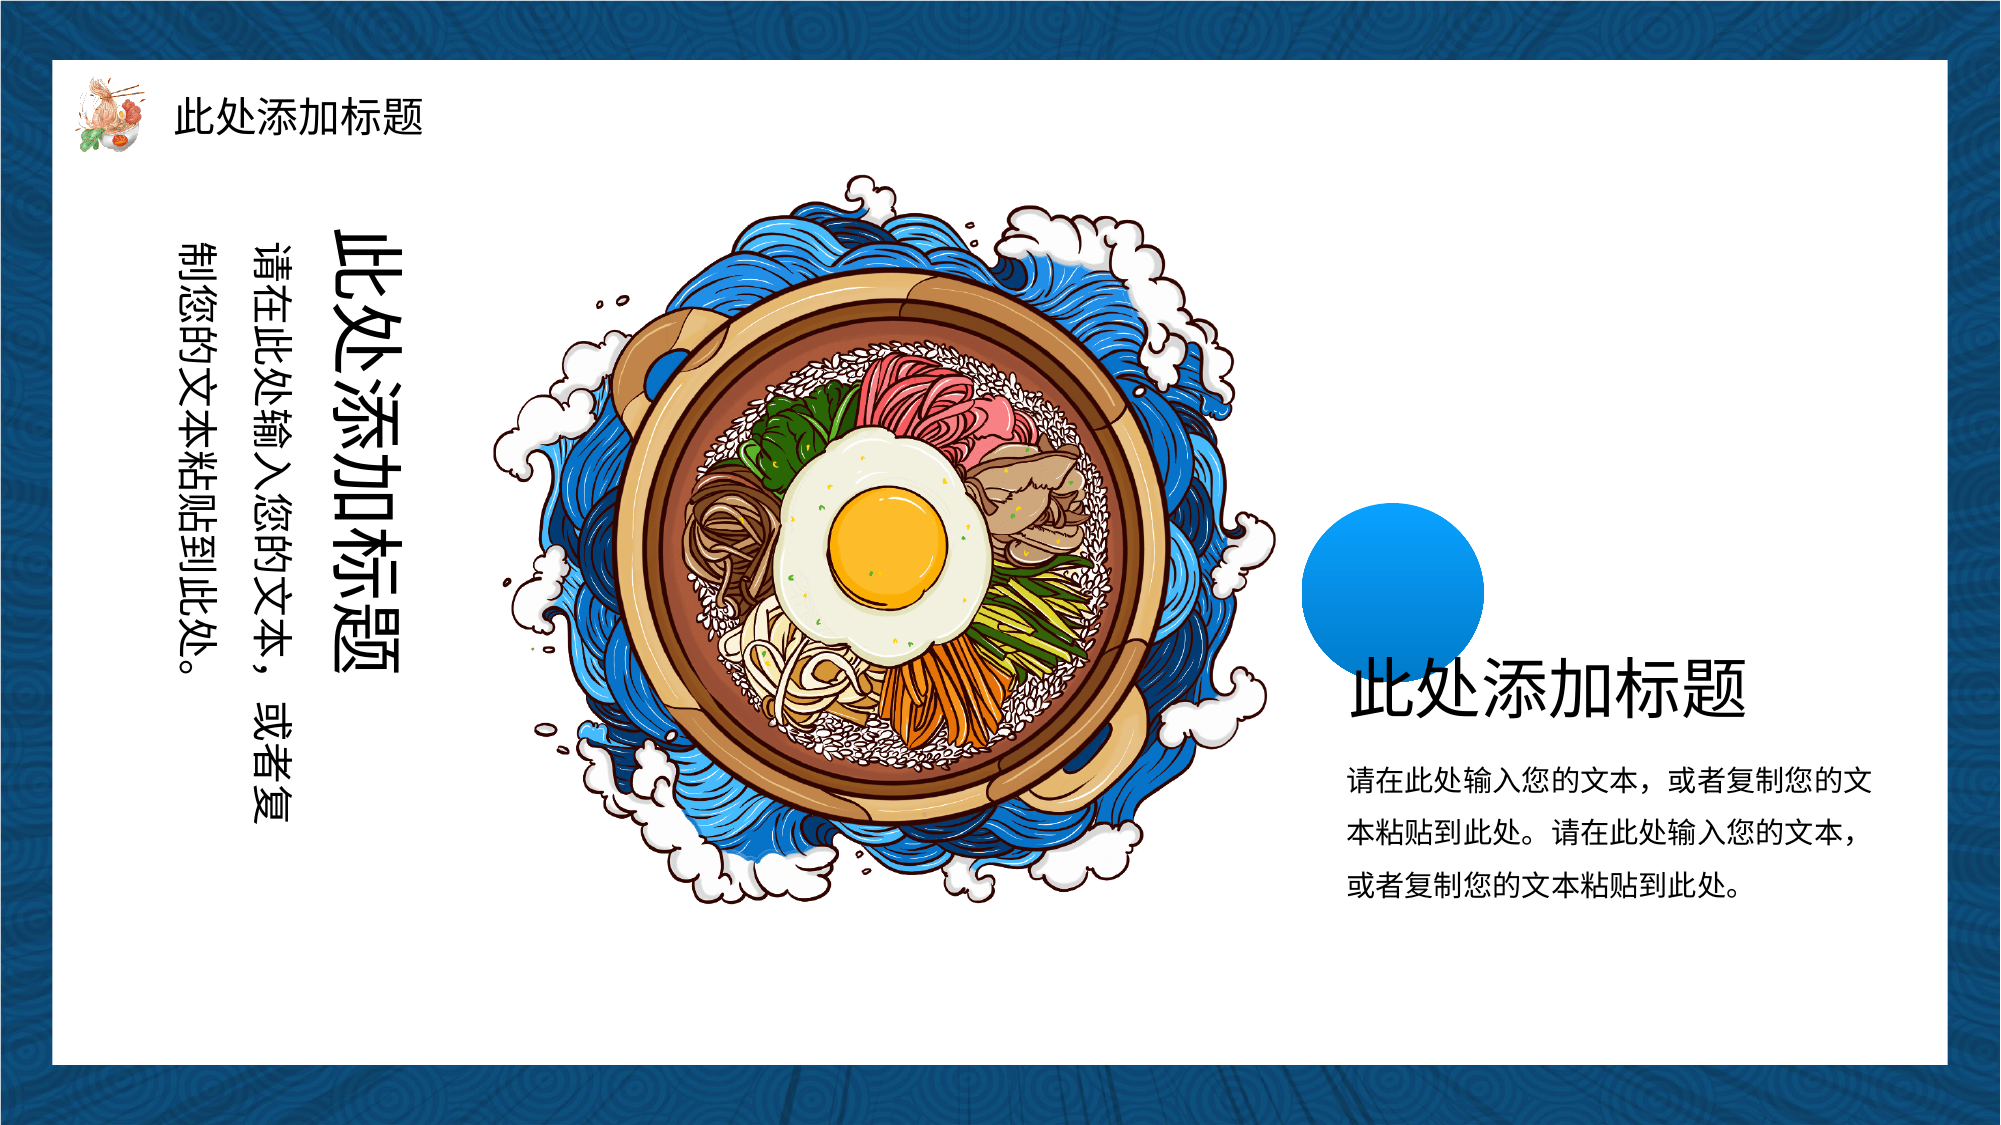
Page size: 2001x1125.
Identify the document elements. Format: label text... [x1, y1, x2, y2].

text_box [149, 226, 415, 877]
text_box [1301, 503, 1977, 917]
picture [3, 2, 2000, 1125]
text_box 此处添加标题 [173, 91, 465, 142]
